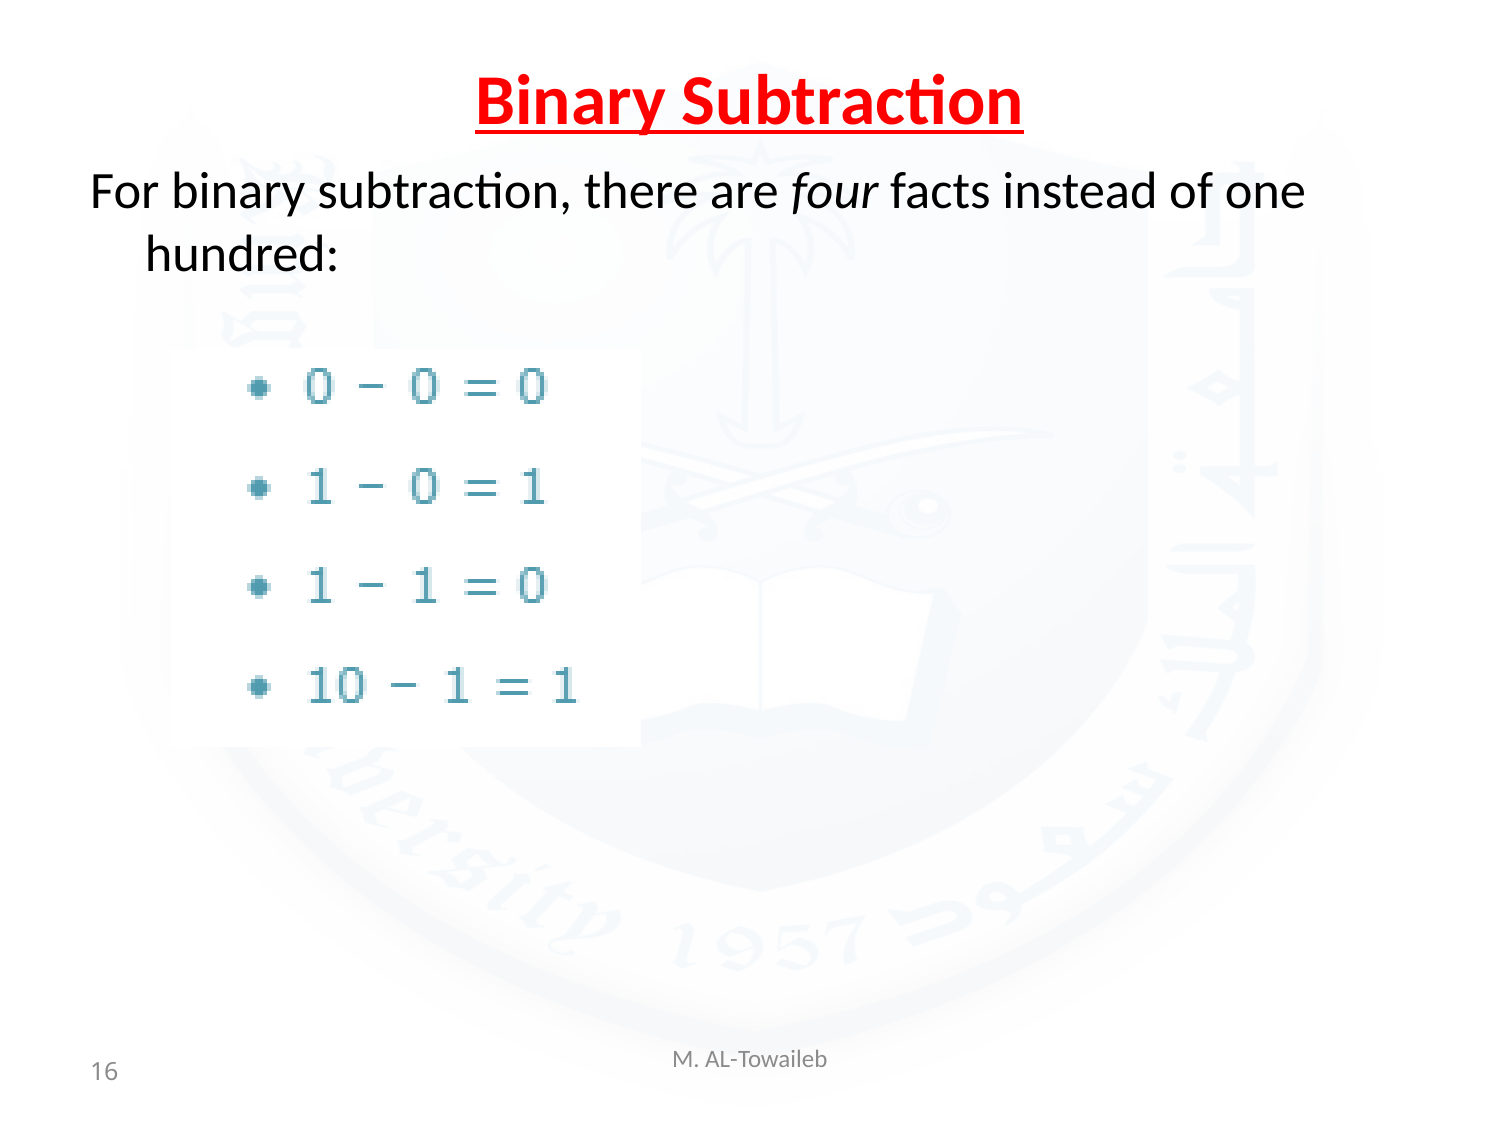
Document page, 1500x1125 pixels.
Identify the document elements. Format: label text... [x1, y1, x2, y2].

footer M. AL-Towaileb [512, 1042, 988, 1103]
slide_number 16 [75, 1042, 425, 1103]
list For binary subtraction, there are four facts instead of one hundred: [75, 149, 1425, 480]
picture [170, 349, 641, 748]
title Binary Subtraction [75, 45, 1425, 149]
